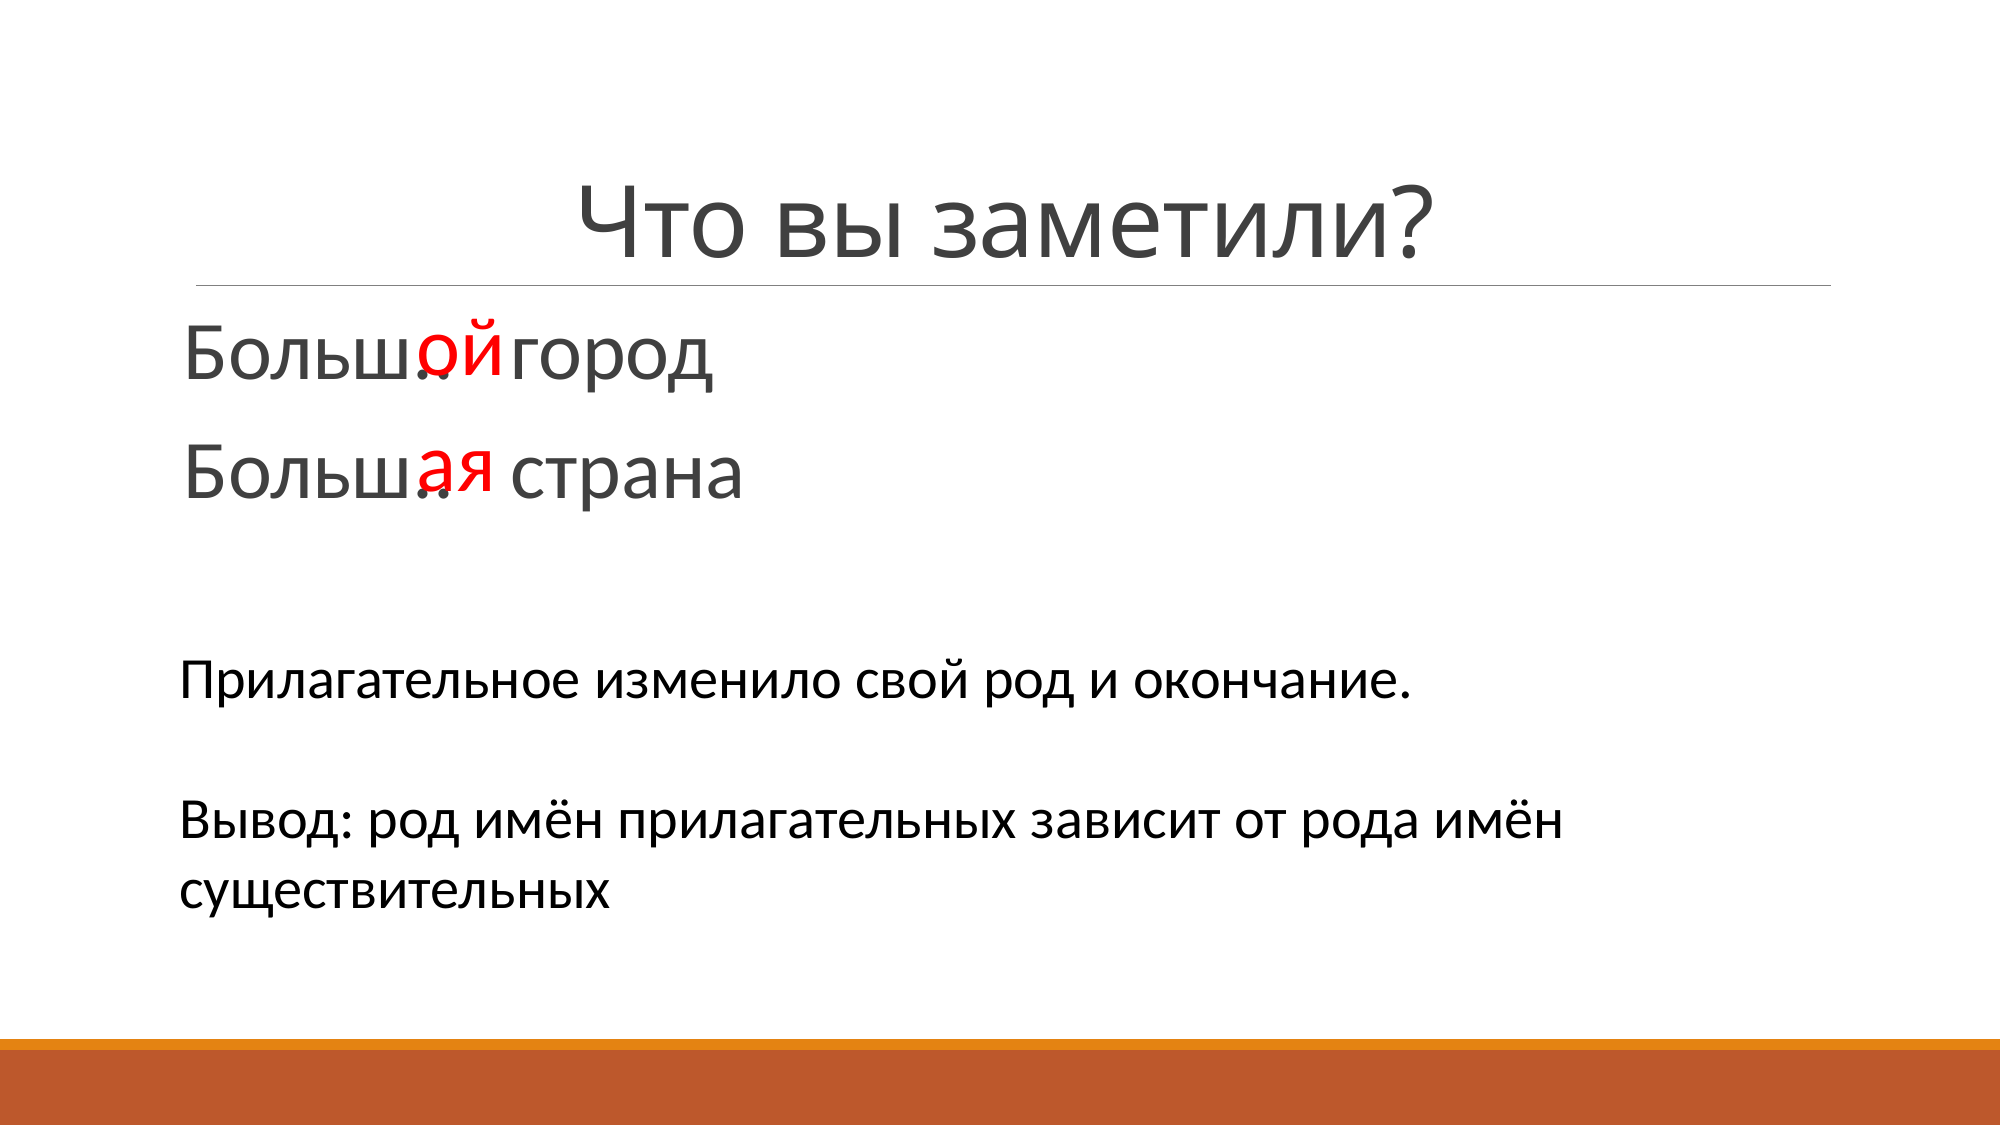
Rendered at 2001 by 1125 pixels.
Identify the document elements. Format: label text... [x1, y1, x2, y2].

text_box ая [401, 401, 549, 516]
text_box Прилагательное изменило свой род и окончание. Вывод: род имён прилагательных зависит от рода имён существительных [164, 632, 1765, 928]
title Что вы заметили? [180, 47, 1830, 285]
text_box ой [401, 285, 549, 400]
list Больш.. город Больш.. страна [164, 300, 1815, 708]
